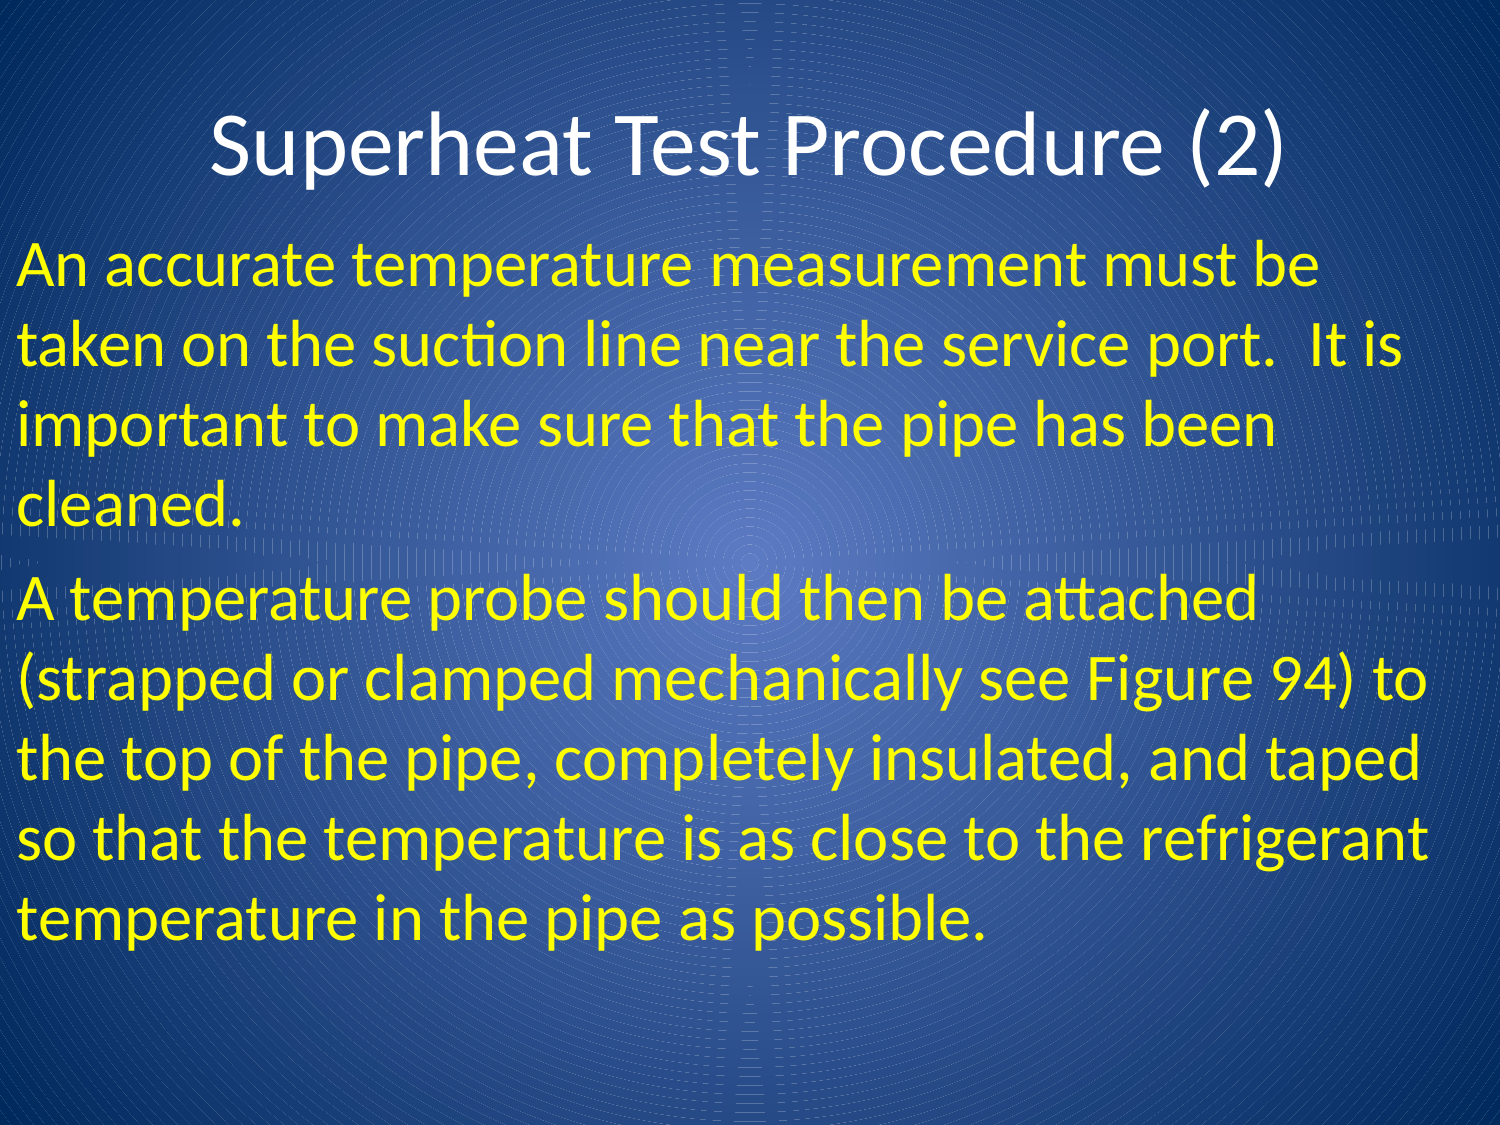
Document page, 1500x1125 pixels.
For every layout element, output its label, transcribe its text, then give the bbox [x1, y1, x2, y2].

title Superheat Test Procedure (2) [75, 45, 1425, 212]
list An accurate temperature measurement must be taken on the suction line near the service port. It is important to make sure that the pipe has been cleaned. A temperature probe should then be attached (strapped or clamped mechanically see Figure 94) to the top of the pipe, completely insulated, and taped so that the temperature is as close to the refrigerant temperature in the pipe as possible. [1, 212, 1452, 1113]
